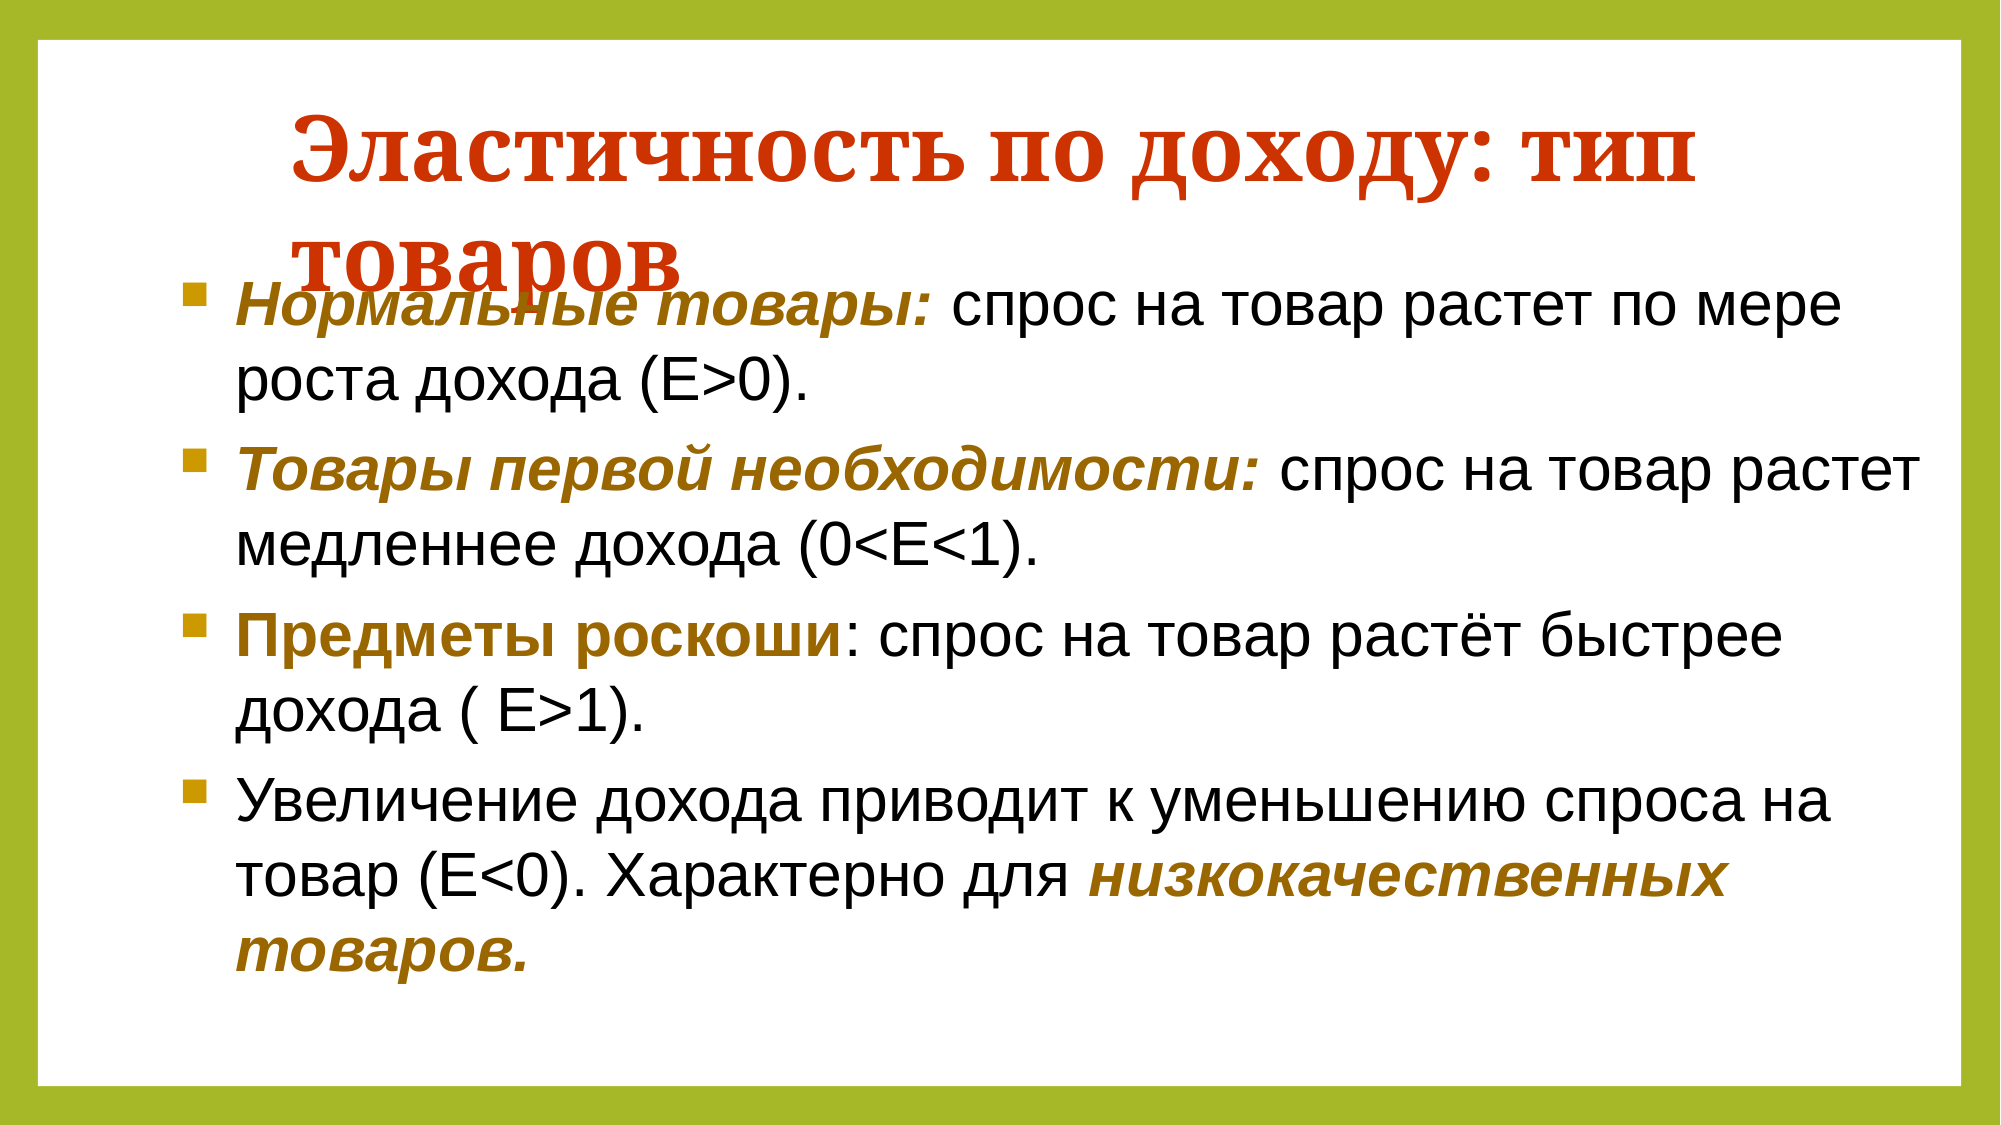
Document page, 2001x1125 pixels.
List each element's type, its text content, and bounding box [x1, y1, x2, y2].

text_box Эластичность по доходу: тип товаров [276, 82, 1862, 255]
text_box Нормальные товары: спрос на товар растет по мере роста дохода (E>0). Товары первой необходимости: спрос на товар растет медленнее дохода (0<E<1). Предметы роскоши: спрос на товар растёт быстрее дохода ( E>1). Увеличение дохода приводит к уменьшению спроса на товар (E<0). Характерно для низкокачественных товаров. [164, 255, 1953, 1071]
